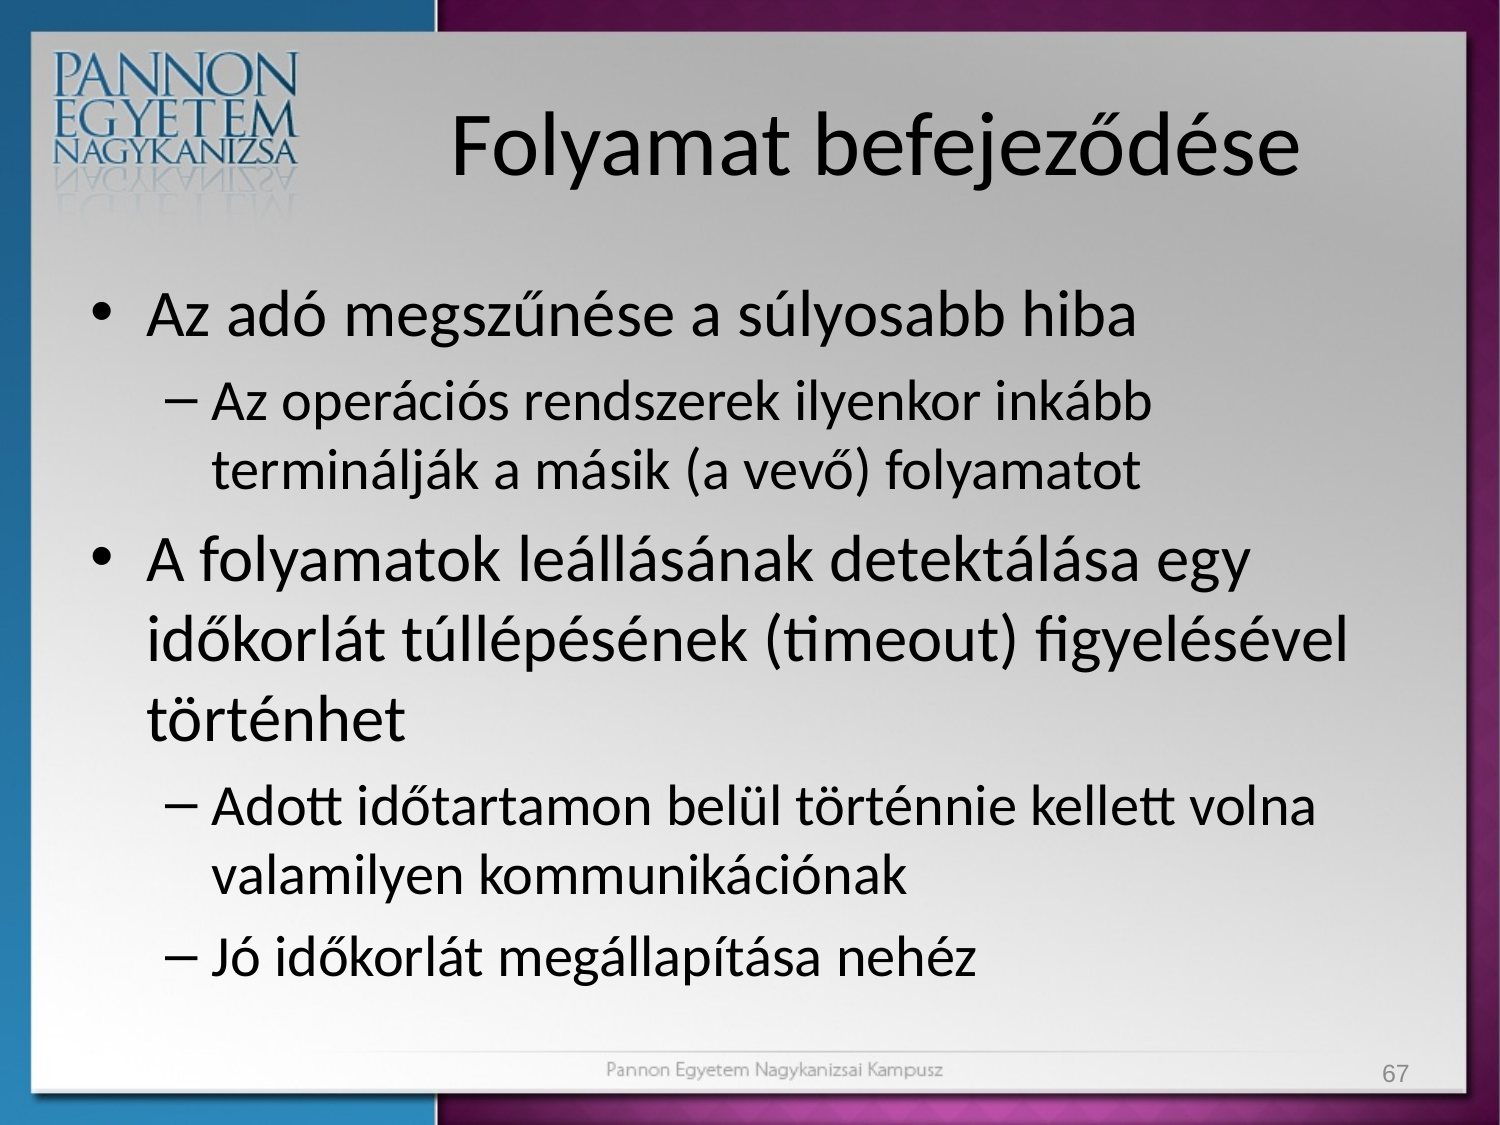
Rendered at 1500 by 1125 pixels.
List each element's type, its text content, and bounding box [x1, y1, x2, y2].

picture [0, 0, 1500, 1125]
list Az adó megszűnése a súlyosabb hiba Az operációs rendszerek ilyenkor inkább terminálják a másik (a vevő) folyamatot A folyamatok leállásának detektálása egy időkorlát túllépésének (timeout) figyelésével történhet Adott időtartamon belül történnie kellett volna valamilyen kommunikációnak Jó időkorlát megállapítása nehéz [75, 262, 1425, 1038]
slide_number 67 [1074, 1042, 1425, 1103]
title Folyamat befejeződése [328, 45, 1425, 233]
